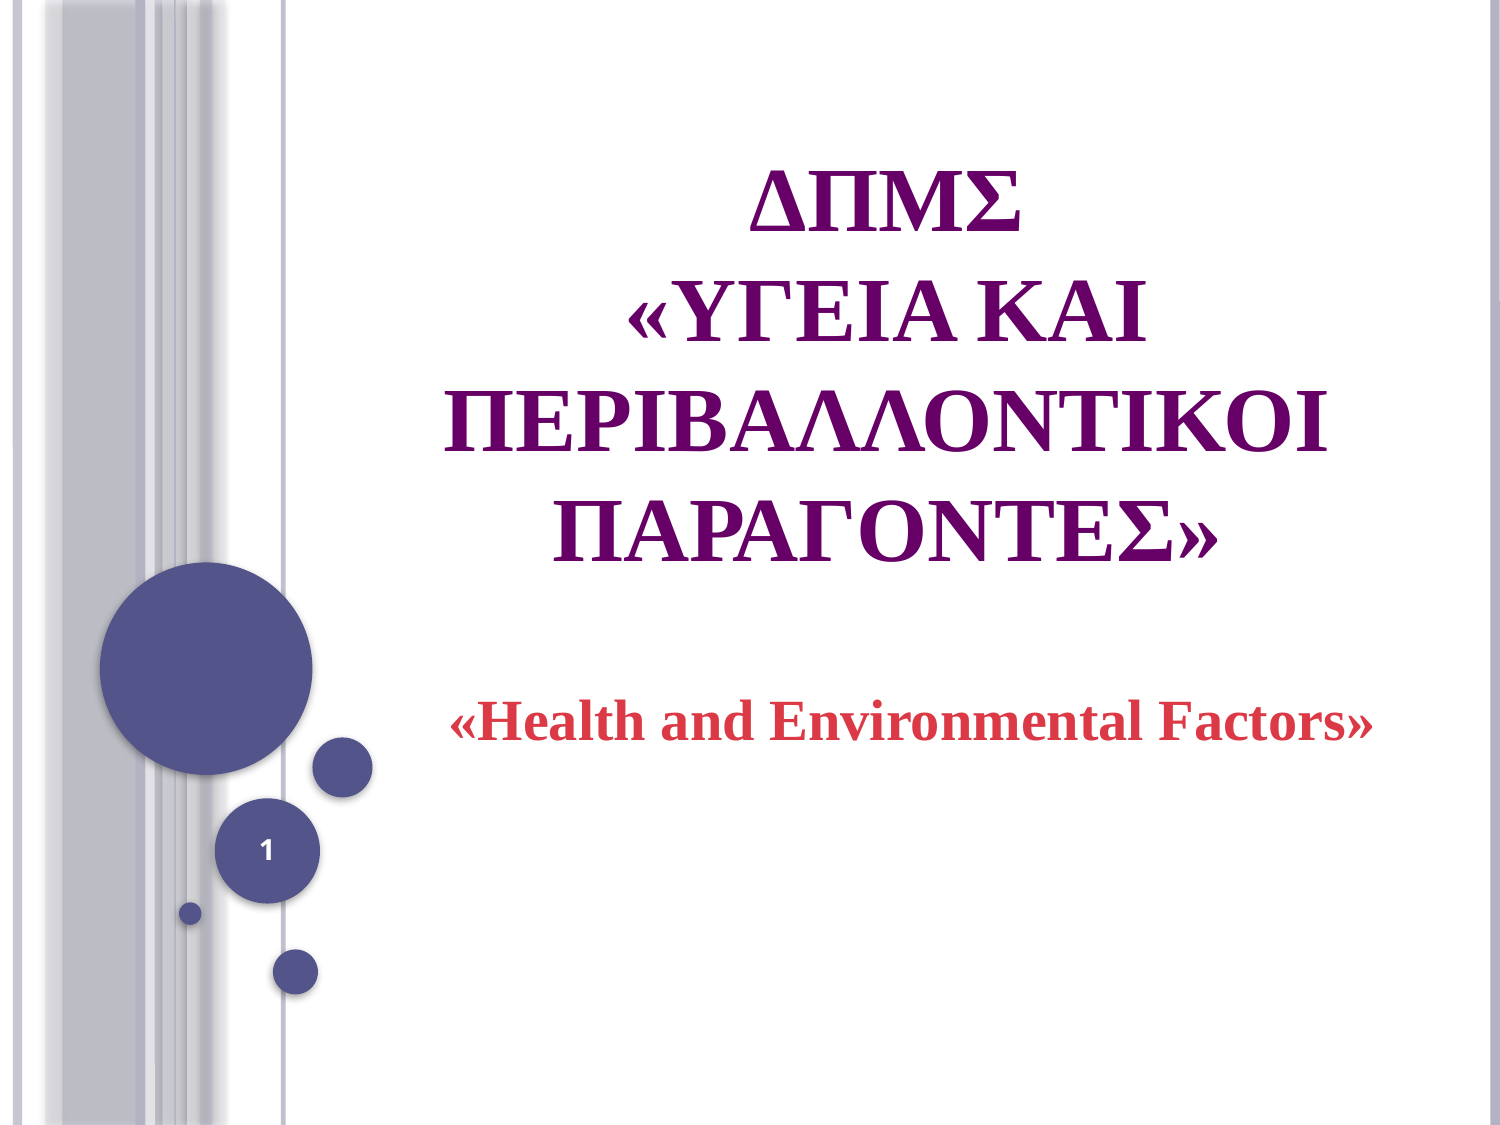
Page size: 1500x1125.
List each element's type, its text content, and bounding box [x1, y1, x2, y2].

subtitle «Health and Environmental Factors» [375, 675, 1450, 788]
title δπμσ «υγεια και περιβαλλοντικοι παραγοντεσ» [225, 237, 1500, 588]
slide_number 1 [217, 808, 318, 894]
